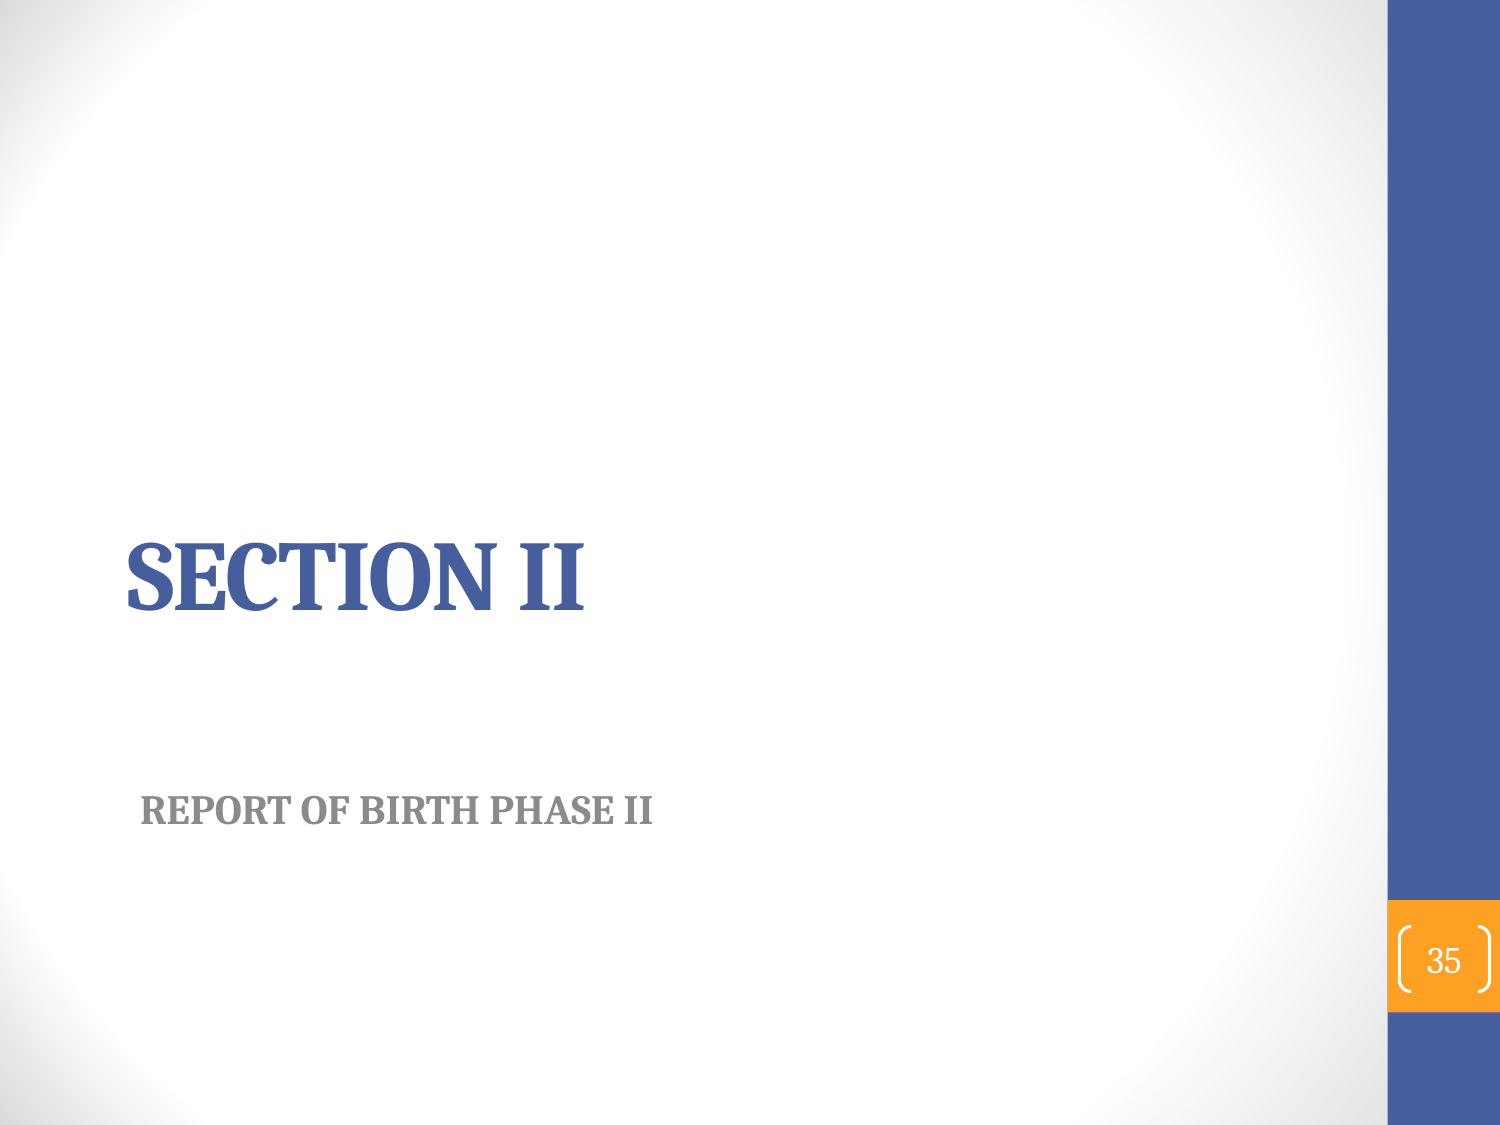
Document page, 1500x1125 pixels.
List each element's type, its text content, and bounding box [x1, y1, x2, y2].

title SECTION II [112, 237, 1350, 738]
slide_number 35 [1397, 924, 1492, 994]
picture [0, 0, 1387, 1125]
subtitle REPORT OF BIRTH PHASE II [125, 774, 1185, 950]
